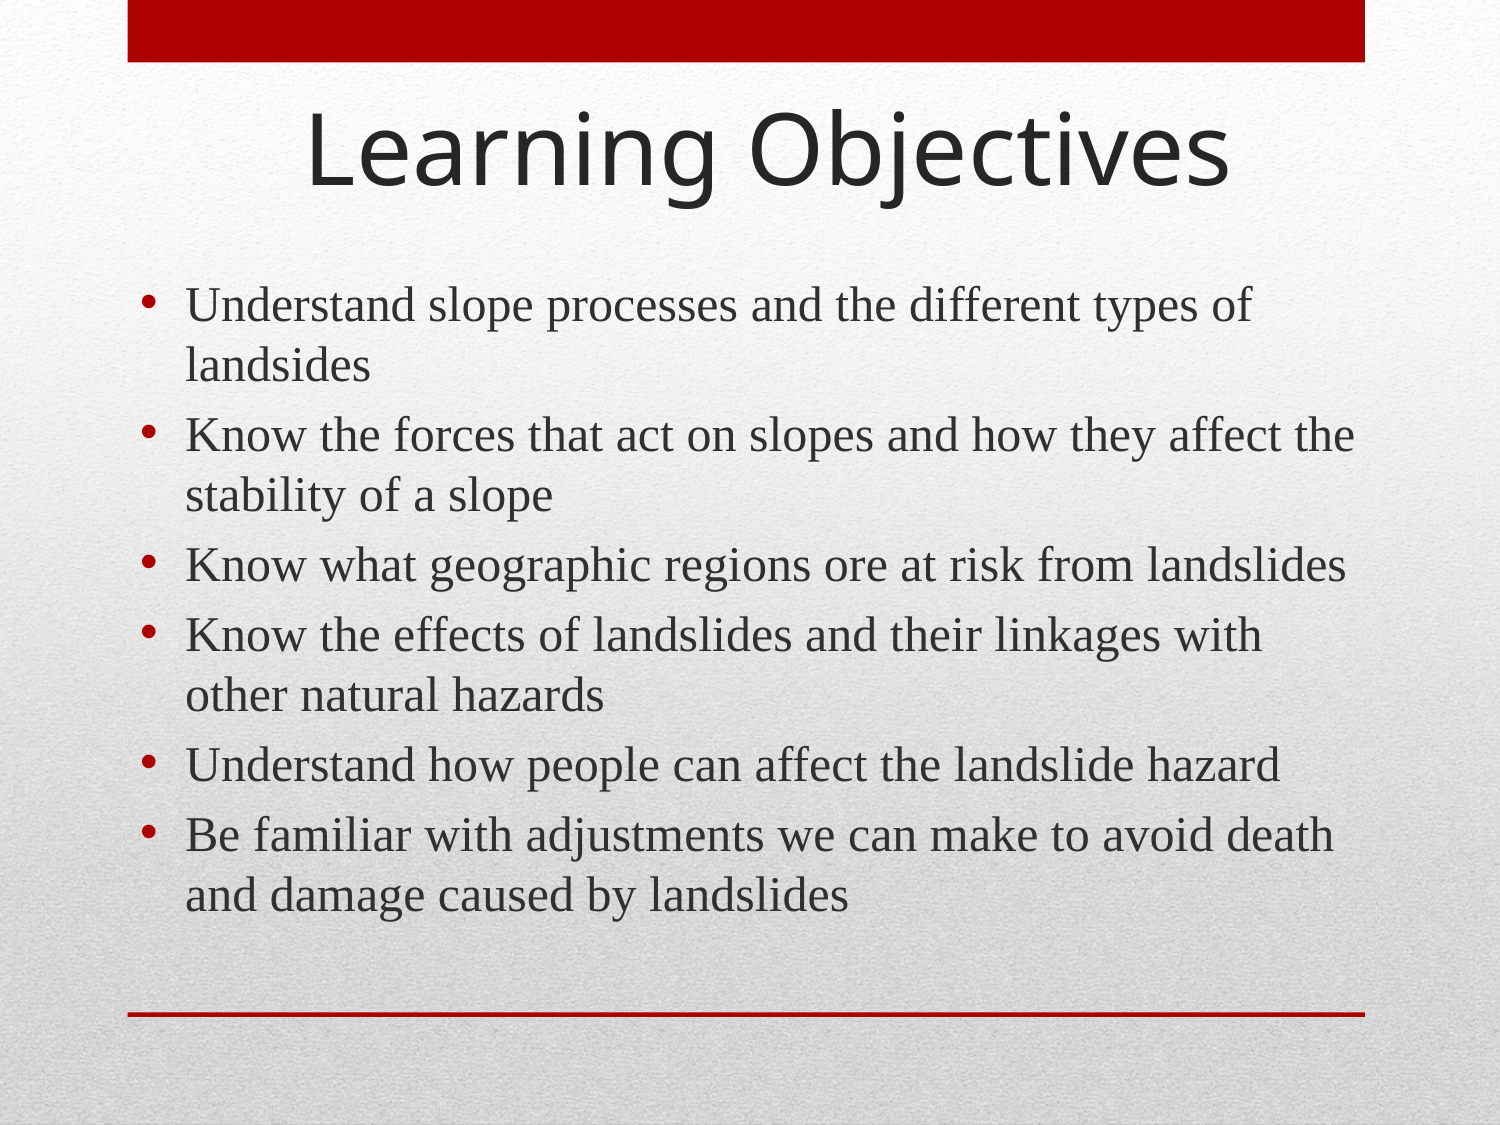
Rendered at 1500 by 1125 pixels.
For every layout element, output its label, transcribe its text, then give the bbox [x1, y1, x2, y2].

title Learning Objectives [200, 24, 1338, 213]
list Understand slope processes and the different types of landsides Know the forces that act on slopes and how they affect the stability of a slope Know what geographic regions ore at risk from landslides Know the effects of landslides and their linkages with other natural hazards Understand how people can affect the landslide hazard Be familiar with adjustments we can make to avoid death and damage caused by landslides [125, 224, 1375, 969]
